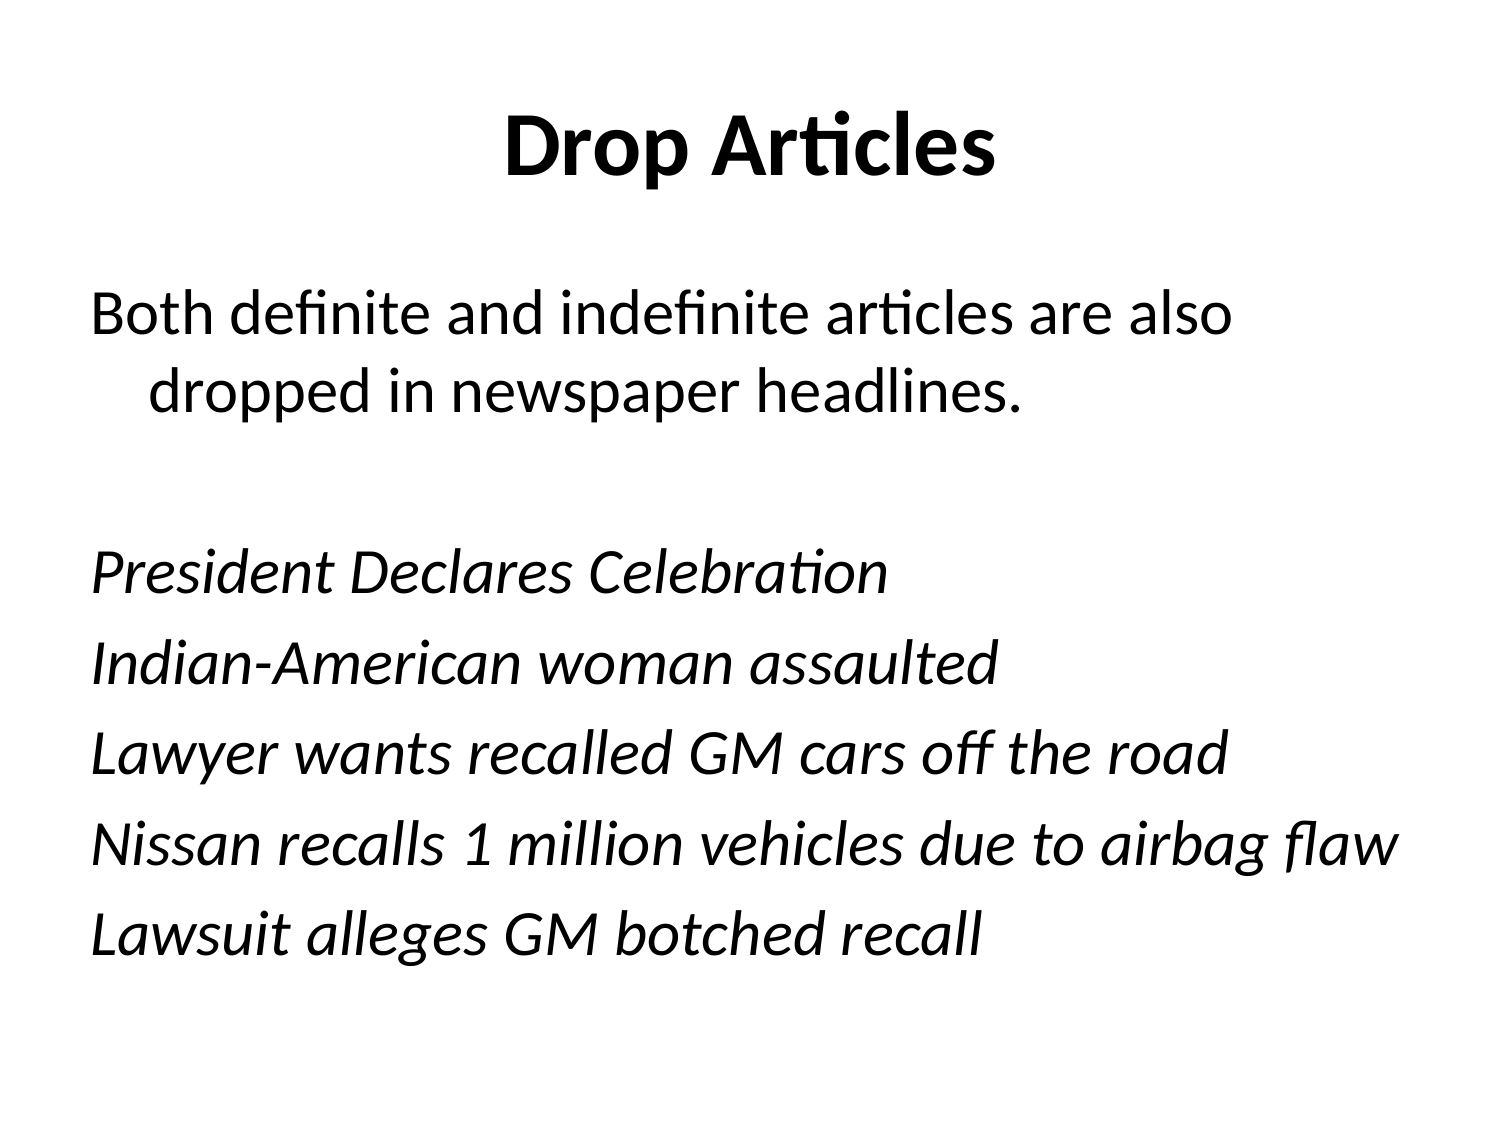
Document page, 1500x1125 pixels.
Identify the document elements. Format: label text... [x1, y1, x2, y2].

list Both definite and indefinite articles are also dropped in newspaper headlines. President Declares Celebration Indian-American woman assaulted Lawyer wants recalled GM cars off the road Nissan recalls 1 million vehicles due to airbag flaw Lawsuit alleges GM botched recall [75, 262, 1425, 1005]
title Drop Articles [75, 45, 1425, 233]
